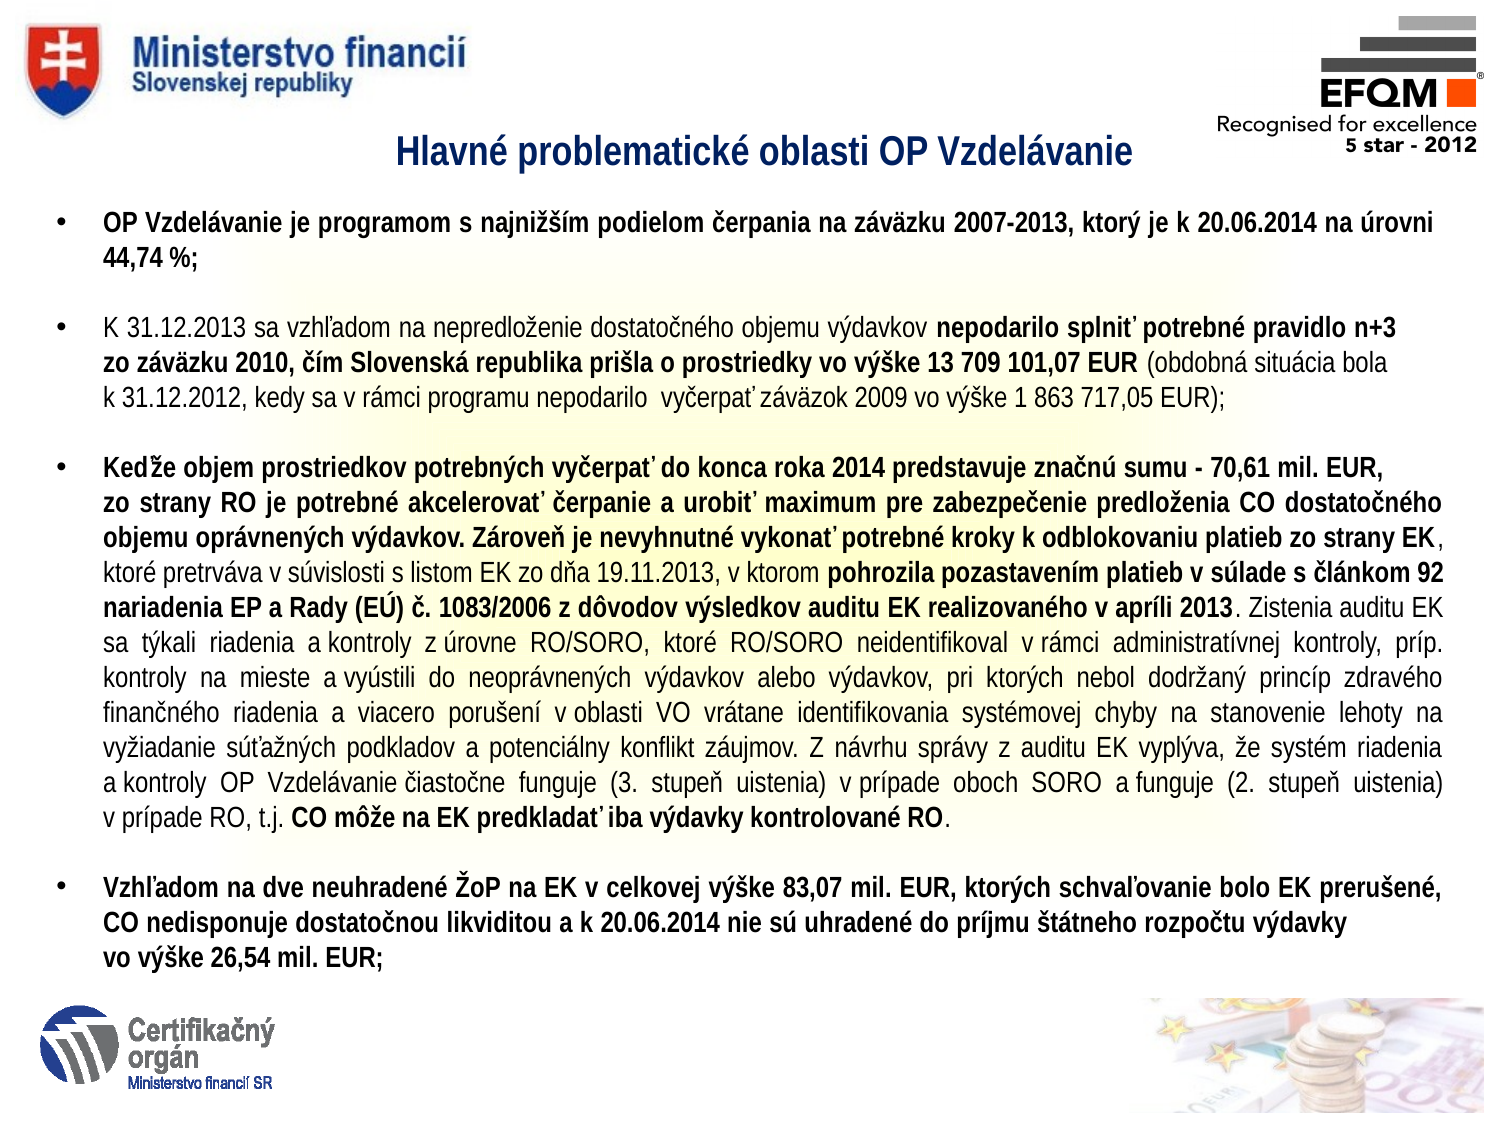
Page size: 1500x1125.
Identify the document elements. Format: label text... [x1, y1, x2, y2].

text_box OP Vzdelávanie je programom s najnižším podielom čerpania na záväzku 2007-2013, ktorý je k 20.06.2014 na úrovni 44,74 %; K 31.12.2013 sa vzhľadom na nepredloženie dostatočného objemu výdavkov nepodarilo splniť potrebné pravidlo n+3 zo záväzku 2010, čím Slovenská republika prišla o prostriedky vo výške 13 709 101,07 EUR (obdobná situácia bola k 31.12.2012, kedy sa v rámci programu nepodarilo vyčerpať záväzok 2009 vo výške 1 863 717,05 EUR); Keďže objem prostriedkov potrebných vyčerpať do konca roka 2014 predstavuje značnú sumu - 70,61 mil. EUR, zo strany RO je potrebné akcelerovať čerpanie a urobiť maximum pre zabezpečenie predloženia CO dostatočného objemu oprávnených výdavkov. Zároveň je nevyhnutné vykonať potrebné kroky k odblokovaniu platieb zo strany EK, ktoré pretrváva v súvislosti s listom EK zo dňa 19.11.2013, v ktorom pohrozila pozastavením platieb v súlade s článkom 92 nariadenia EP a Rady (EÚ) č. 1083/2006 z dôvodov výsledkov auditu EK realizovaného v apríli 2013. Zistenia auditu EK sa týkali riadenia a kontroly z úrovne RO/SORO, ktoré RO/SORO neidentifikoval v rámci administratívnej kontroly, príp. kontroly na mieste a vyústili do neoprávnených výdavkov alebo výdavkov, pri ktorých nebol dodržaný princíp zdravého finančného riadenia a viacero porušení v oblasti VO vrátane identifikovania systémovej chyby na stanovenie lehoty na vyžiadanie súťažných podkladov a potenciálny konflikt záujmov. Z návrhu správy z auditu EK vyplýva, že systém riadenia a kontroly OP Vzdelávanie čiastočne funguje (3. stupeň uistenia) v prípade oboch SORO a funguje (2. stupeň uistenia) v prípade RO, t.j. CO môže na EK predkladať iba výdavky kontrolované RO. Vzhľadom na dve neuhradené ŽoP na EK v celkovej výške 83,07 mil. EUR, ktorých schvaľovanie bolo EK prerušené, CO nedisponuje dostatočnou likviditou a k 20.06.2014 nie sú uhradené do príjmu štátneho rozpočtu výdavky vo výške 26,54 mil. EUR; [41, 196, 1459, 1012]
text_box Hlavné problematické oblasti OP Vzdelávanie [29, 101, 1500, 197]
picture [1129, 998, 1484, 1113]
picture [1216, 16, 1484, 101]
picture [15, 0, 502, 143]
